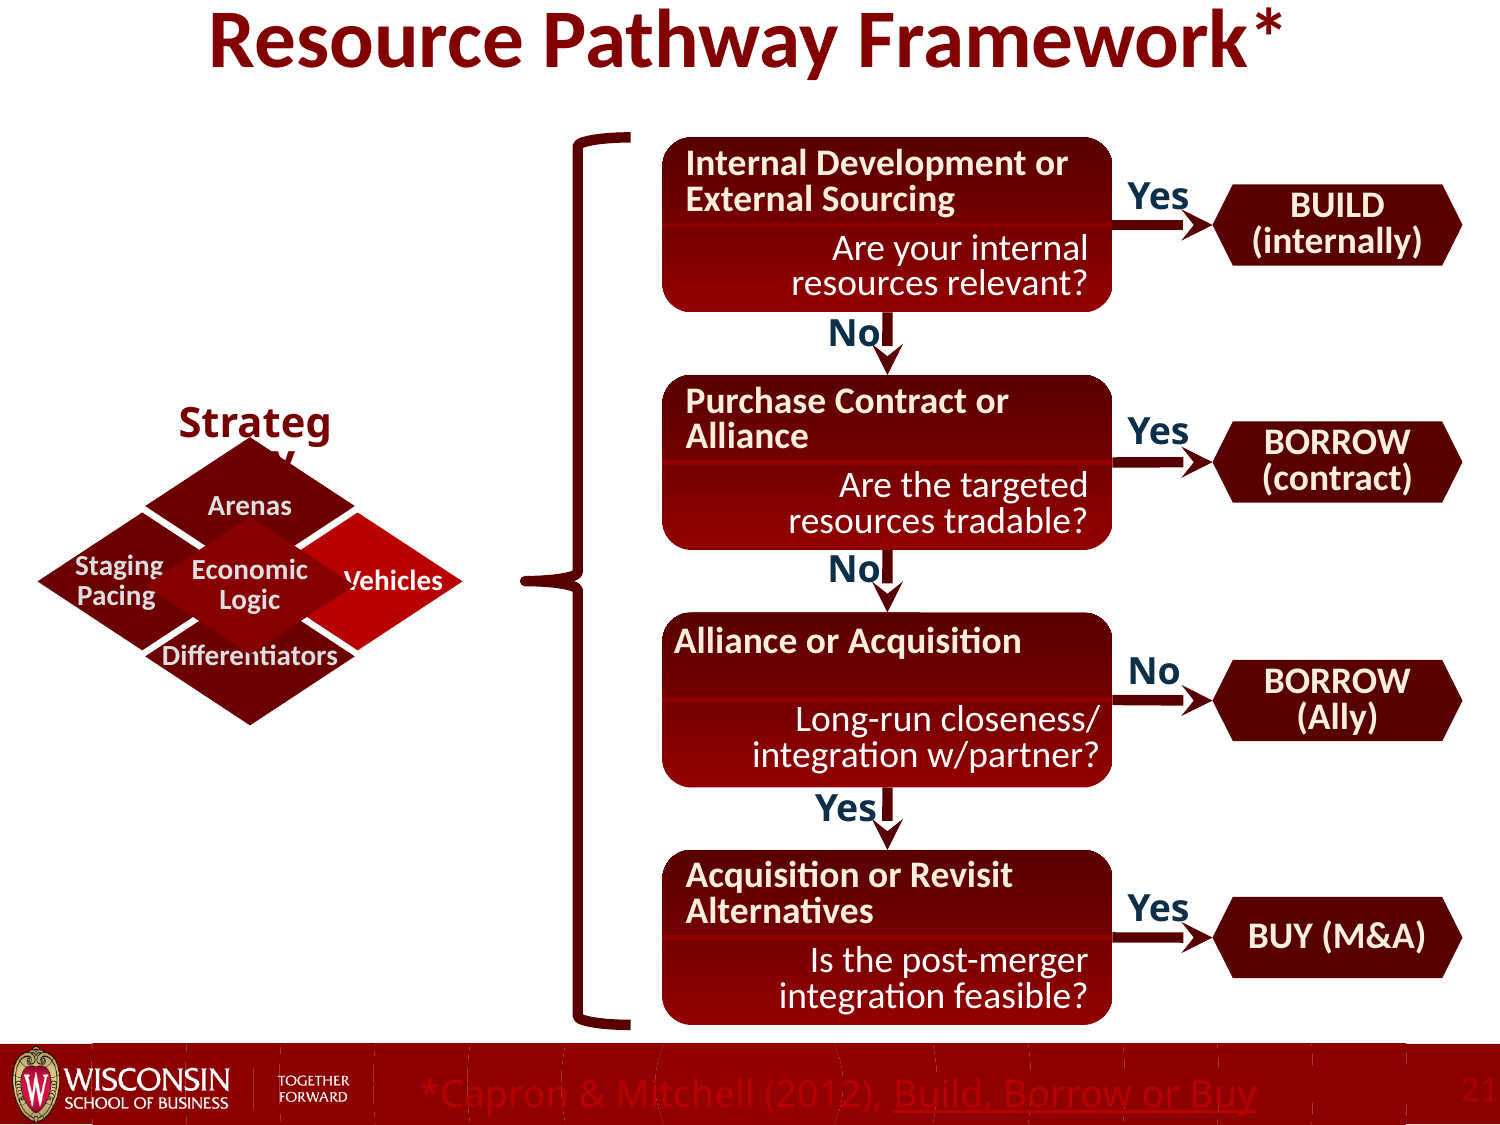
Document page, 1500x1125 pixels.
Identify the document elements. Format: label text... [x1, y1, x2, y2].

text_box [524, 136, 631, 1026]
text_box Strategy [156, 399, 344, 435]
text_box *Capron & Mitchell (2012), Build, Borrow or Buy [404, 1062, 1313, 1123]
text_box Resource Pathway Framework* [0, 0, 1500, 102]
text_box BORROW (Ally) [1216, 657, 1465, 744]
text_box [662, 137, 1213, 301]
picture [12, 1046, 350, 1123]
text_box BUILD (internally) [1216, 182, 1465, 268]
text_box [662, 301, 1213, 537]
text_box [662, 537, 1213, 776]
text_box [37, 436, 463, 726]
text_box BORROW (contract) [1216, 419, 1465, 505]
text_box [662, 776, 1213, 1026]
text_box BUY (M&A) [1216, 894, 1465, 981]
